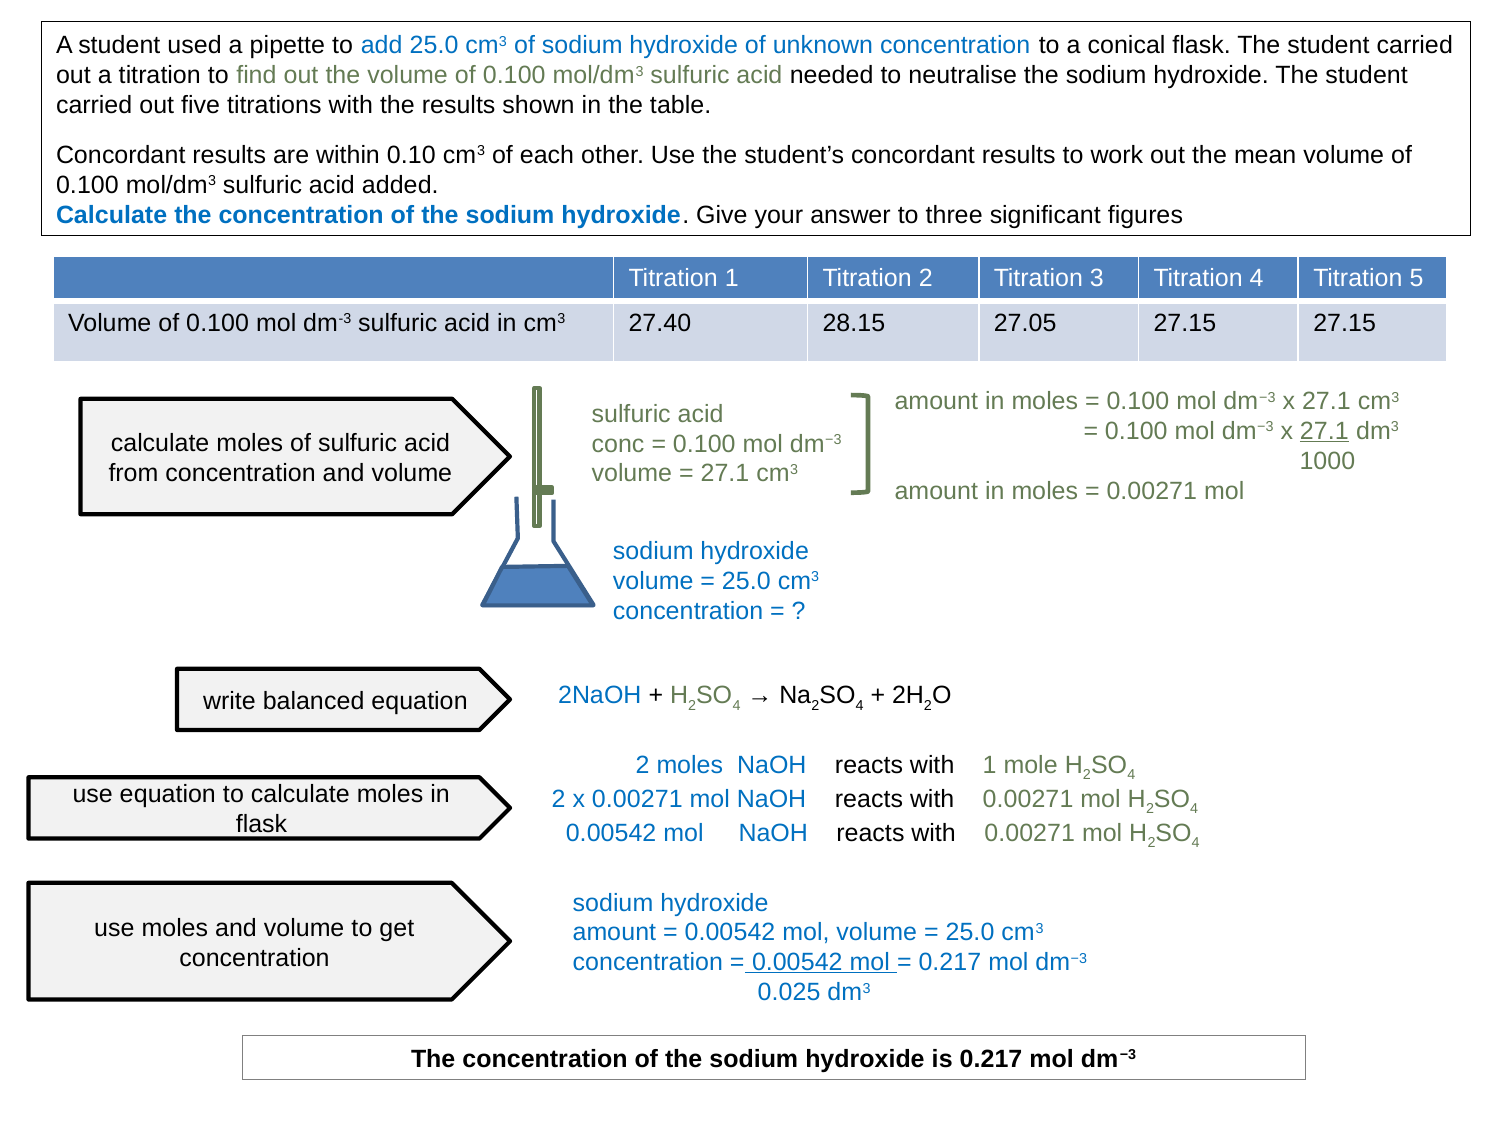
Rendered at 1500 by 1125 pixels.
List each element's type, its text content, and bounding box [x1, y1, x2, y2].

table_cell 28.15 [808, 304, 978, 361]
text_box sodium hydroxide volume = 25.0 cm3 concentration = ? [598, 527, 842, 632]
table_header Titration 5 [1299, 257, 1446, 298]
text_box amount in moles = 0.100 mol dm−3 x 27.1 cm3 = 0.100 mol dm−3 x 27.1 dm3 1000 amount in moles = 0.00271 mol [879, 377, 1470, 512]
text_box A student used a pipette to add 25.0 cm3 of sodium hydroxide of unknown concentration to a conical flask. The student carried out a titration to find out the volume of 0.100 mol/dm3 sulfuric acid needed to neutralise the sodium hydroxide. The student carried out five titrations with the results shown in the table. Concordant results are within 0.10 cm3 of each other. Use the student’s concordant results to work out the mean volume of 0.100 mol/dm3 sulfuric acid added. Calculate the concentration of the sodium hydroxide. Give your answer to three significant figures [41, 21, 1471, 236]
table_header Titration 2 [808, 257, 978, 298]
table_cell Volume of 0.100 mol dm-3 sulfuric acid in cm3 [54, 304, 613, 361]
table_cell 27.40 [614, 304, 807, 361]
table_cell 27.15 [1139, 304, 1297, 361]
table_header Titration 4 [1139, 257, 1297, 298]
text_box sodium hydroxide amount = 0.00542 mol, volume = 25.0 cm3 concentration = 0.00542 mol = 0.217 mol dm−3 0.025 dm3 [557, 878, 1248, 1014]
text_box [850, 394, 869, 494]
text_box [482, 387, 594, 606]
text_box use equation to calculate moles in flask [26, 775, 513, 841]
table_header Titration 3 [980, 257, 1138, 298]
text_box 2NaOH + H2SO4 → Na2SO4 + 2H2O [543, 671, 1100, 721]
text_box calculate moles of sulfuric acid from concentration and volume [78, 396, 476, 517]
text_box The concentration of the sodium hydroxide is 0.217 mol dm−3 [242, 1035, 1306, 1080]
text_box sulfuric acid conc = 0.100 mol dm−3 volume = 27.1 cm3 [595, 389, 864, 495]
table_cell 27.05 [980, 304, 1138, 361]
table_header Titration 1 [614, 257, 807, 298]
table_header [54, 257, 613, 298]
text_box write balanced equation [174, 666, 513, 733]
text_box use moles and volume to get concentration [26, 880, 513, 1002]
table_cell 27.15 [1299, 304, 1446, 361]
text_box 2 moles NaOH reacts with 1 mole H2SO4 2 x 0.00271 mol NaOH reacts with 0.00271 mol H2SO4 0.00542 mol NaOH reacts with 0.00271 mol H2SO4 [536, 741, 1247, 888]
